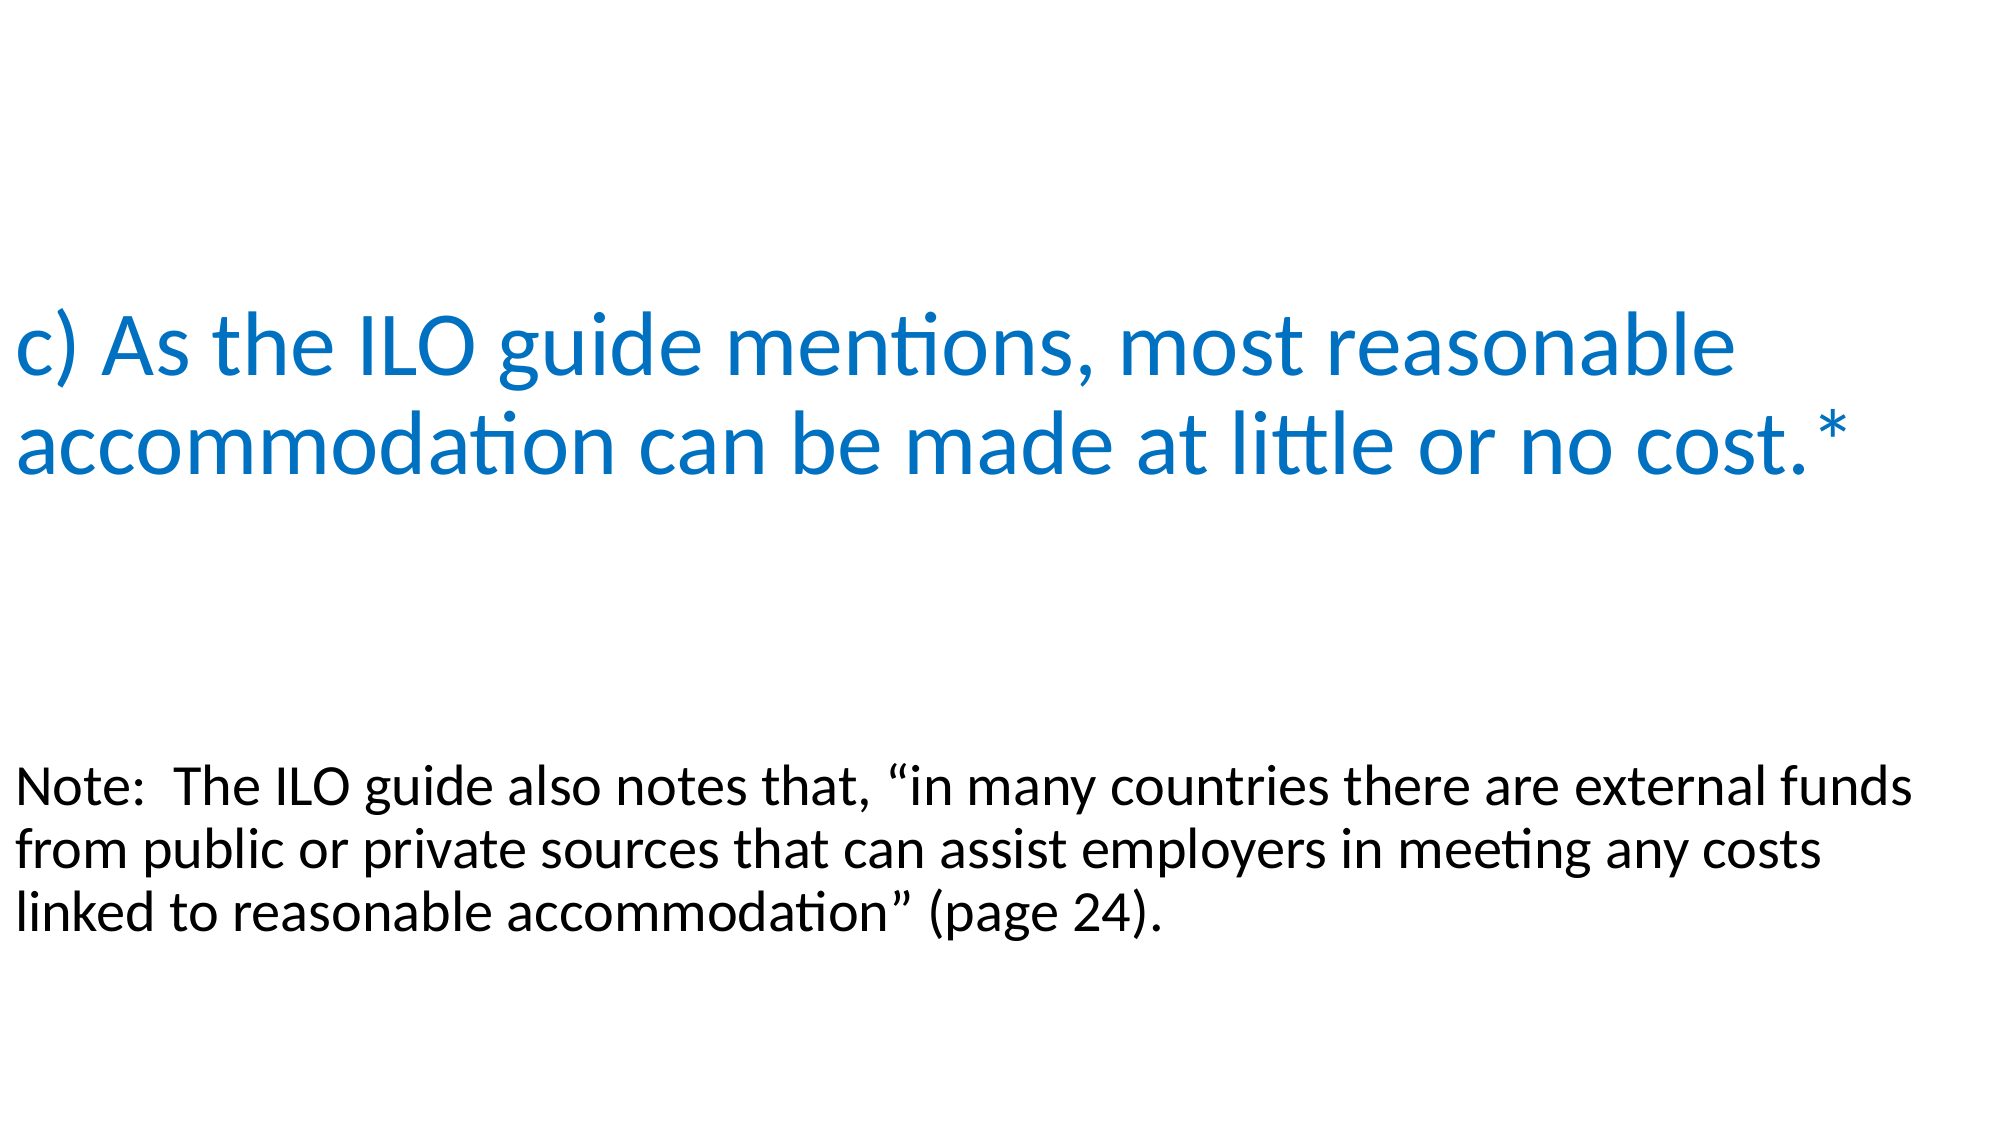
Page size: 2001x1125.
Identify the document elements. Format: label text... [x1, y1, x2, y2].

list c) As the ILO guide mentions, most reasonable accommodation can be made at little or no cost.* Note: The ILO guide also notes that, “in many countries there are external funds from public or private sources that can assist employers in meeting any costs linked to reasonable accommodation” (page 24). [0, 38, 1971, 1084]
